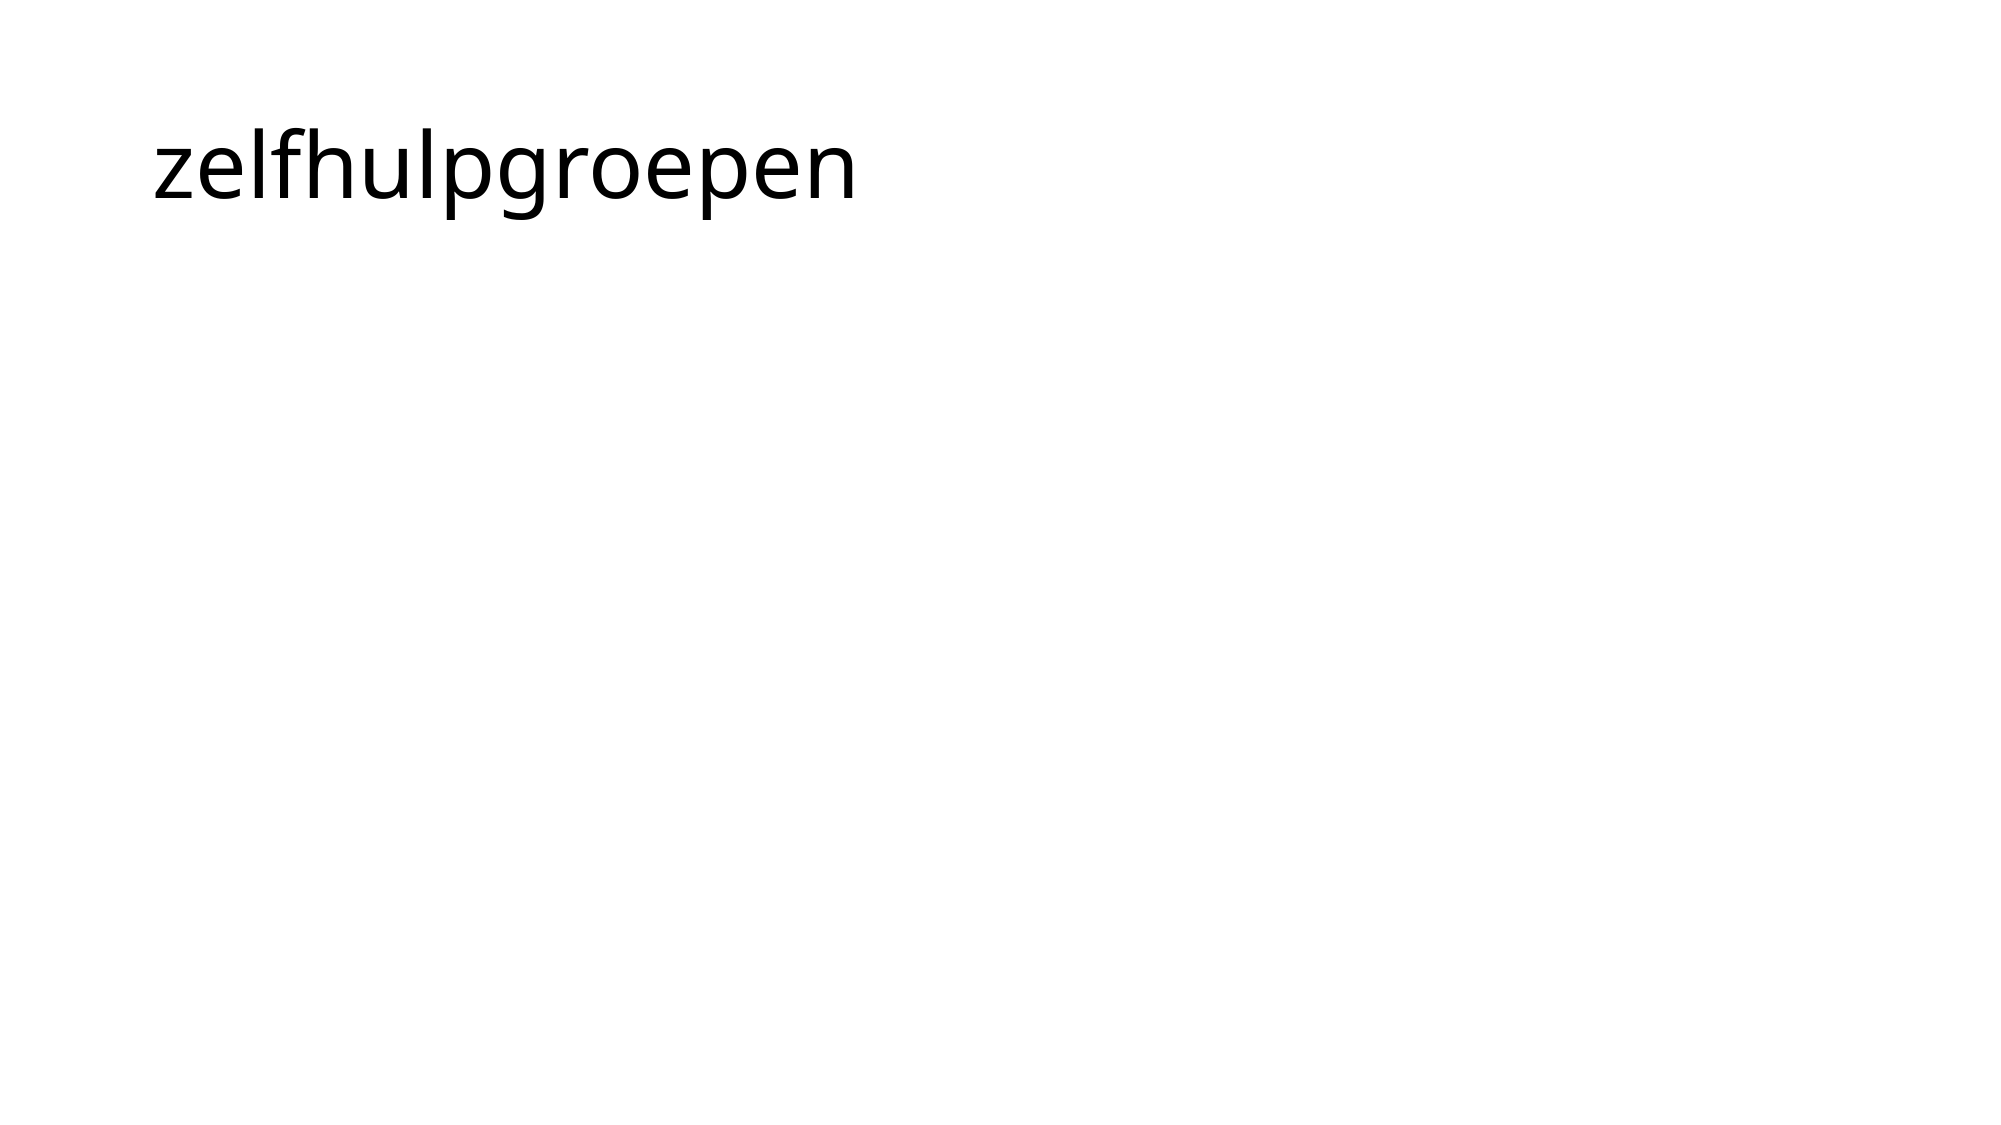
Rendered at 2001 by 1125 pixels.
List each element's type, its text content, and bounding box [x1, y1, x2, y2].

title zelfhulpgroepen [137, 59, 1863, 278]
